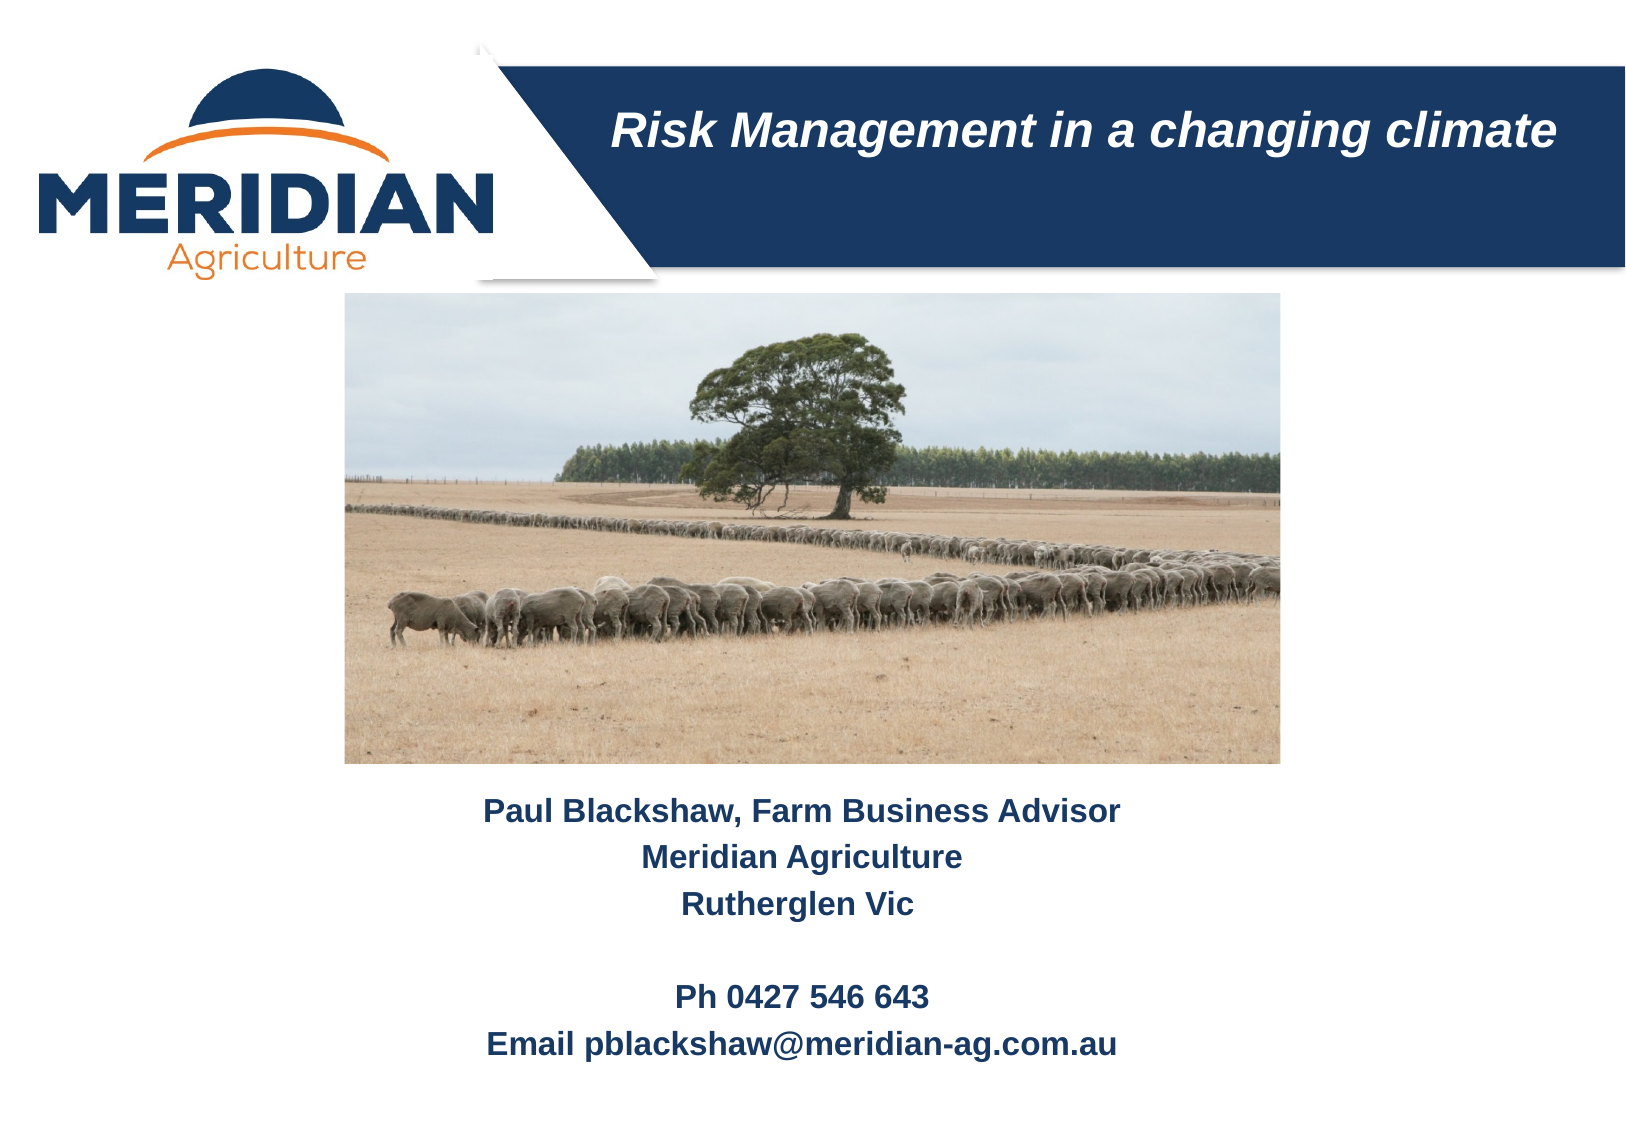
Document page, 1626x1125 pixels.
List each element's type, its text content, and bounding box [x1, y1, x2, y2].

picture [39, 55, 493, 280]
picture [344, 293, 1281, 764]
title Risk Management in a changing climate [524, 90, 1625, 256]
list Paul Blackshaw, Farm Business Advisor Meridian Agriculture Rutherglen Vic Ph 0427 546 643 Email pblackshaw@meridian-ag.com.au [233, 781, 1372, 858]
